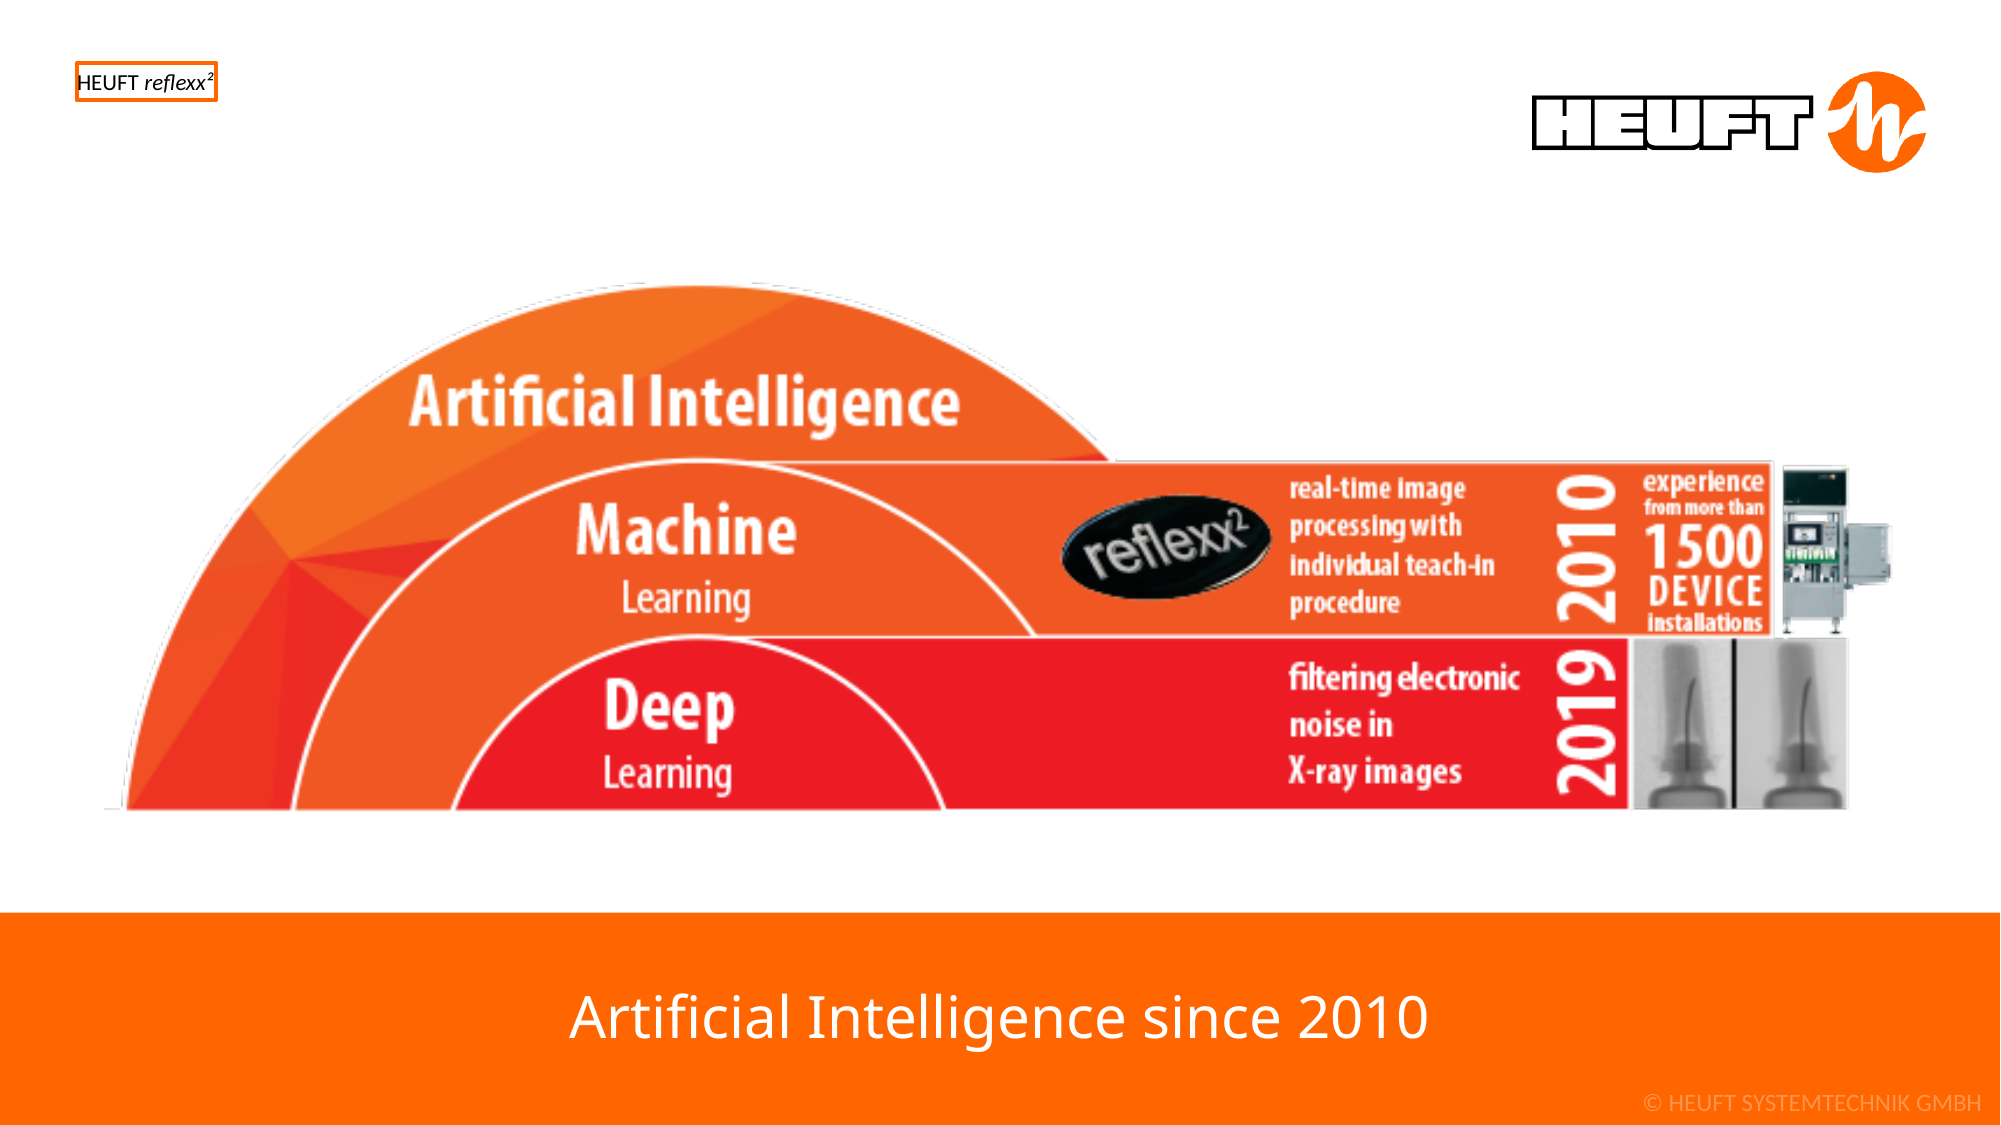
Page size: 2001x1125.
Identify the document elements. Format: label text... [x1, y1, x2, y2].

list HEUFT reflexx² [75, 61, 218, 102]
list Artificial Intelligence since 2010 [0, 912, 2000, 1125]
picture [1532, 71, 1927, 173]
picture [103, 263, 1938, 875]
